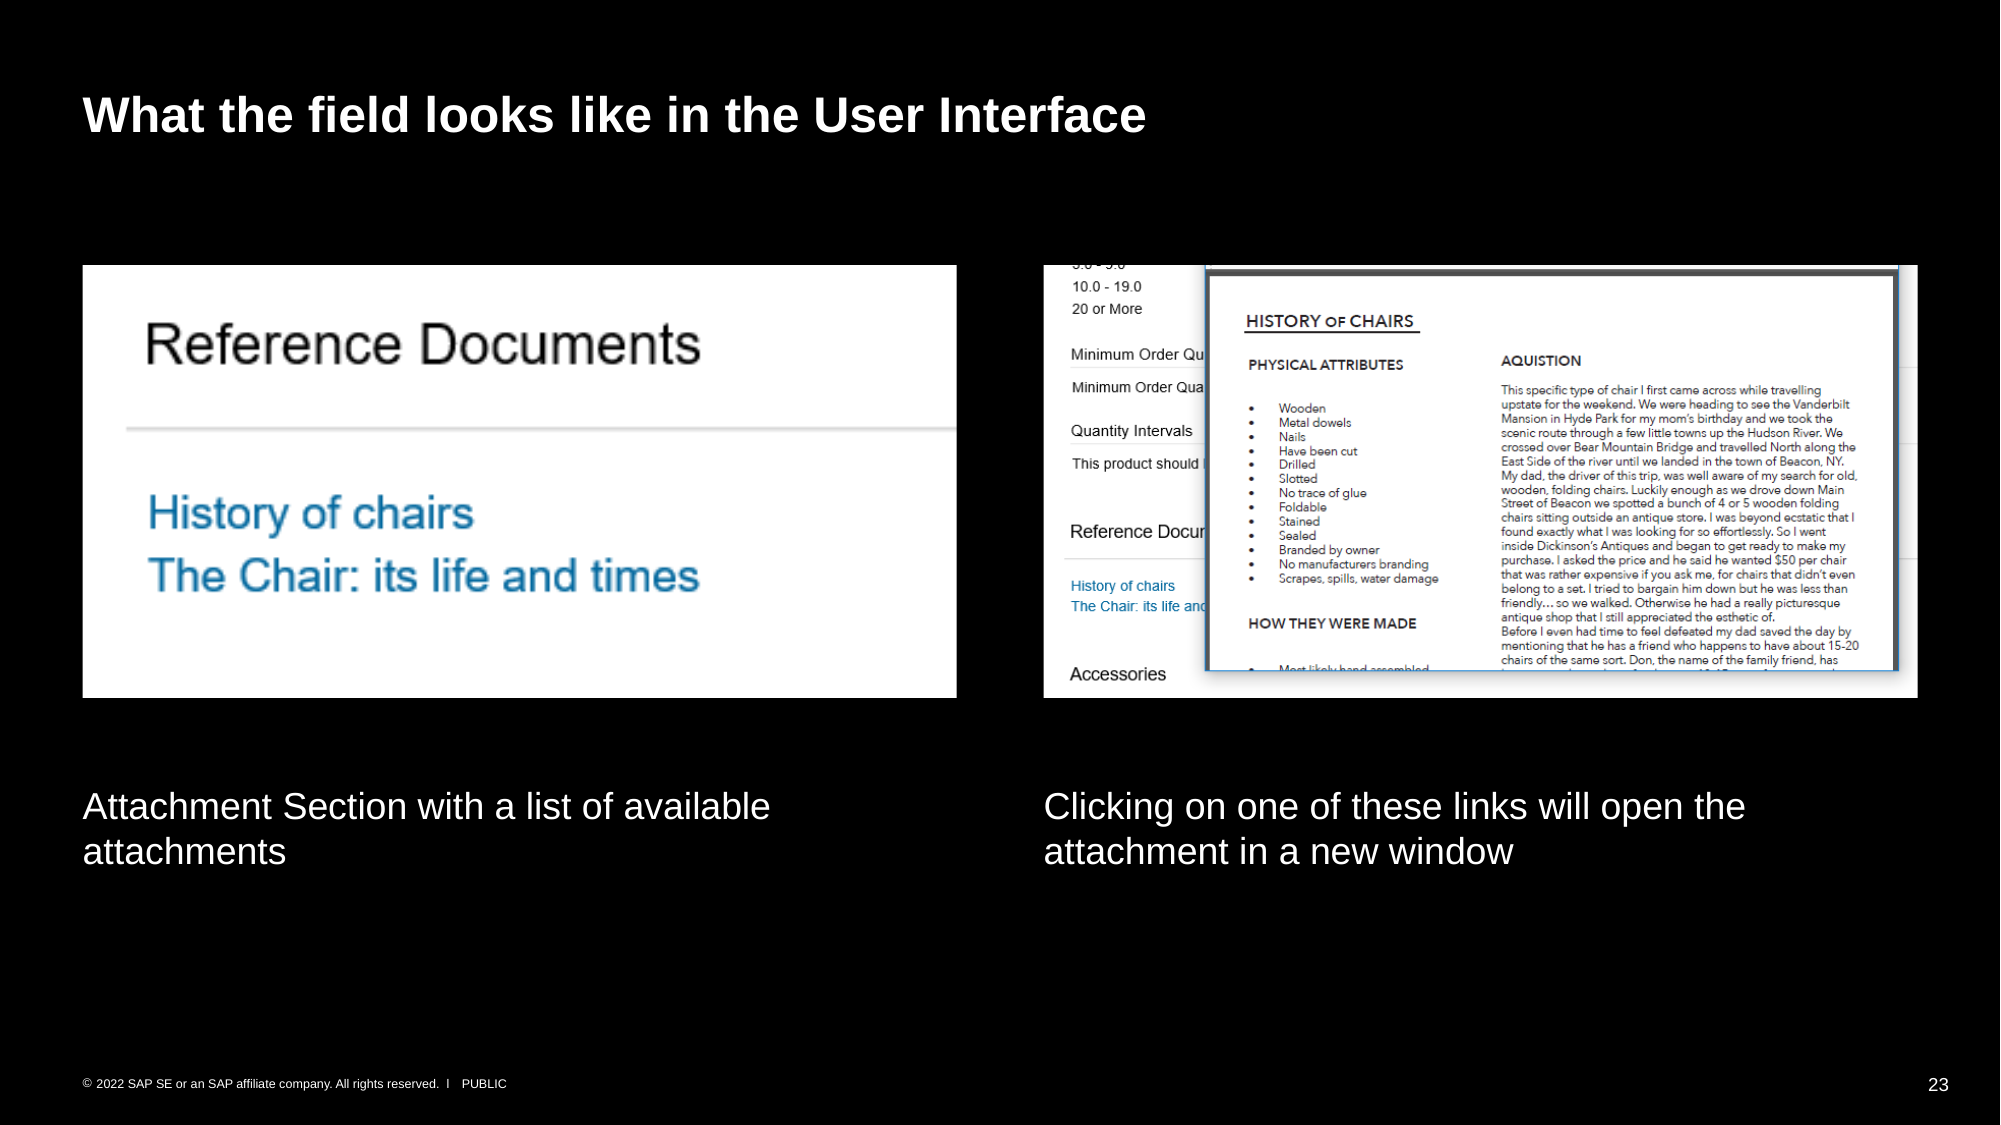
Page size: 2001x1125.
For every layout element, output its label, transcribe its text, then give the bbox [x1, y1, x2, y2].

picture [1043, 265, 1918, 698]
list Clicking on one of these links will open the attachment in a new window [1043, 782, 1918, 1040]
list Attachment Section with a list of available attachments [82, 782, 957, 1040]
title What the field looks like in the User Interface [82, 82, 1918, 144]
picture [82, 265, 957, 698]
